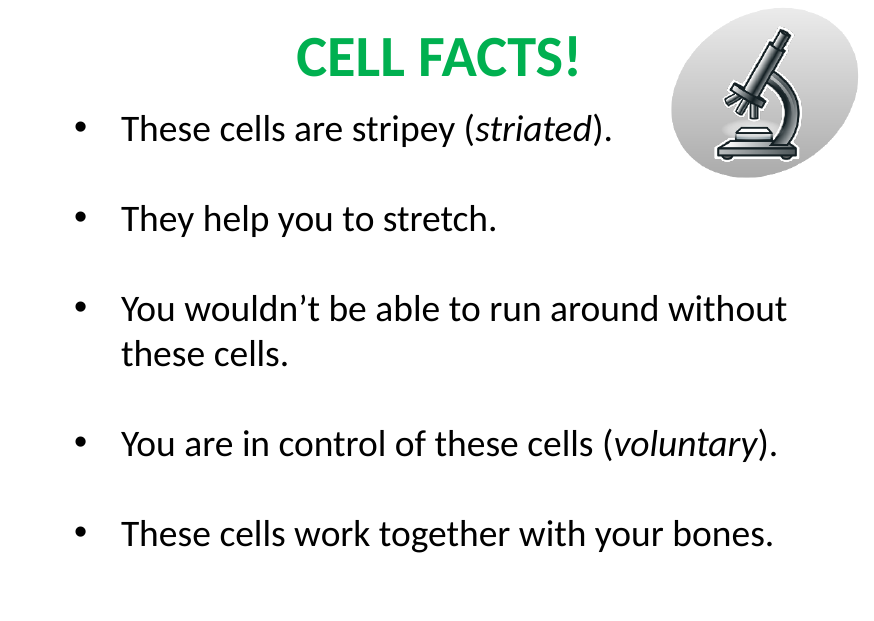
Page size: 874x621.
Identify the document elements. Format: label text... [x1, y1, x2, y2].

text_box CELL FACTS! [281, 10, 656, 97]
text_box These cells are stripey (striated). They help you to stretch. You wouldn’t be able to run around without these cells. You are in control of these cells (voluntary). These cells work together with your bones. [59, 96, 836, 612]
picture [661, 0, 868, 186]
